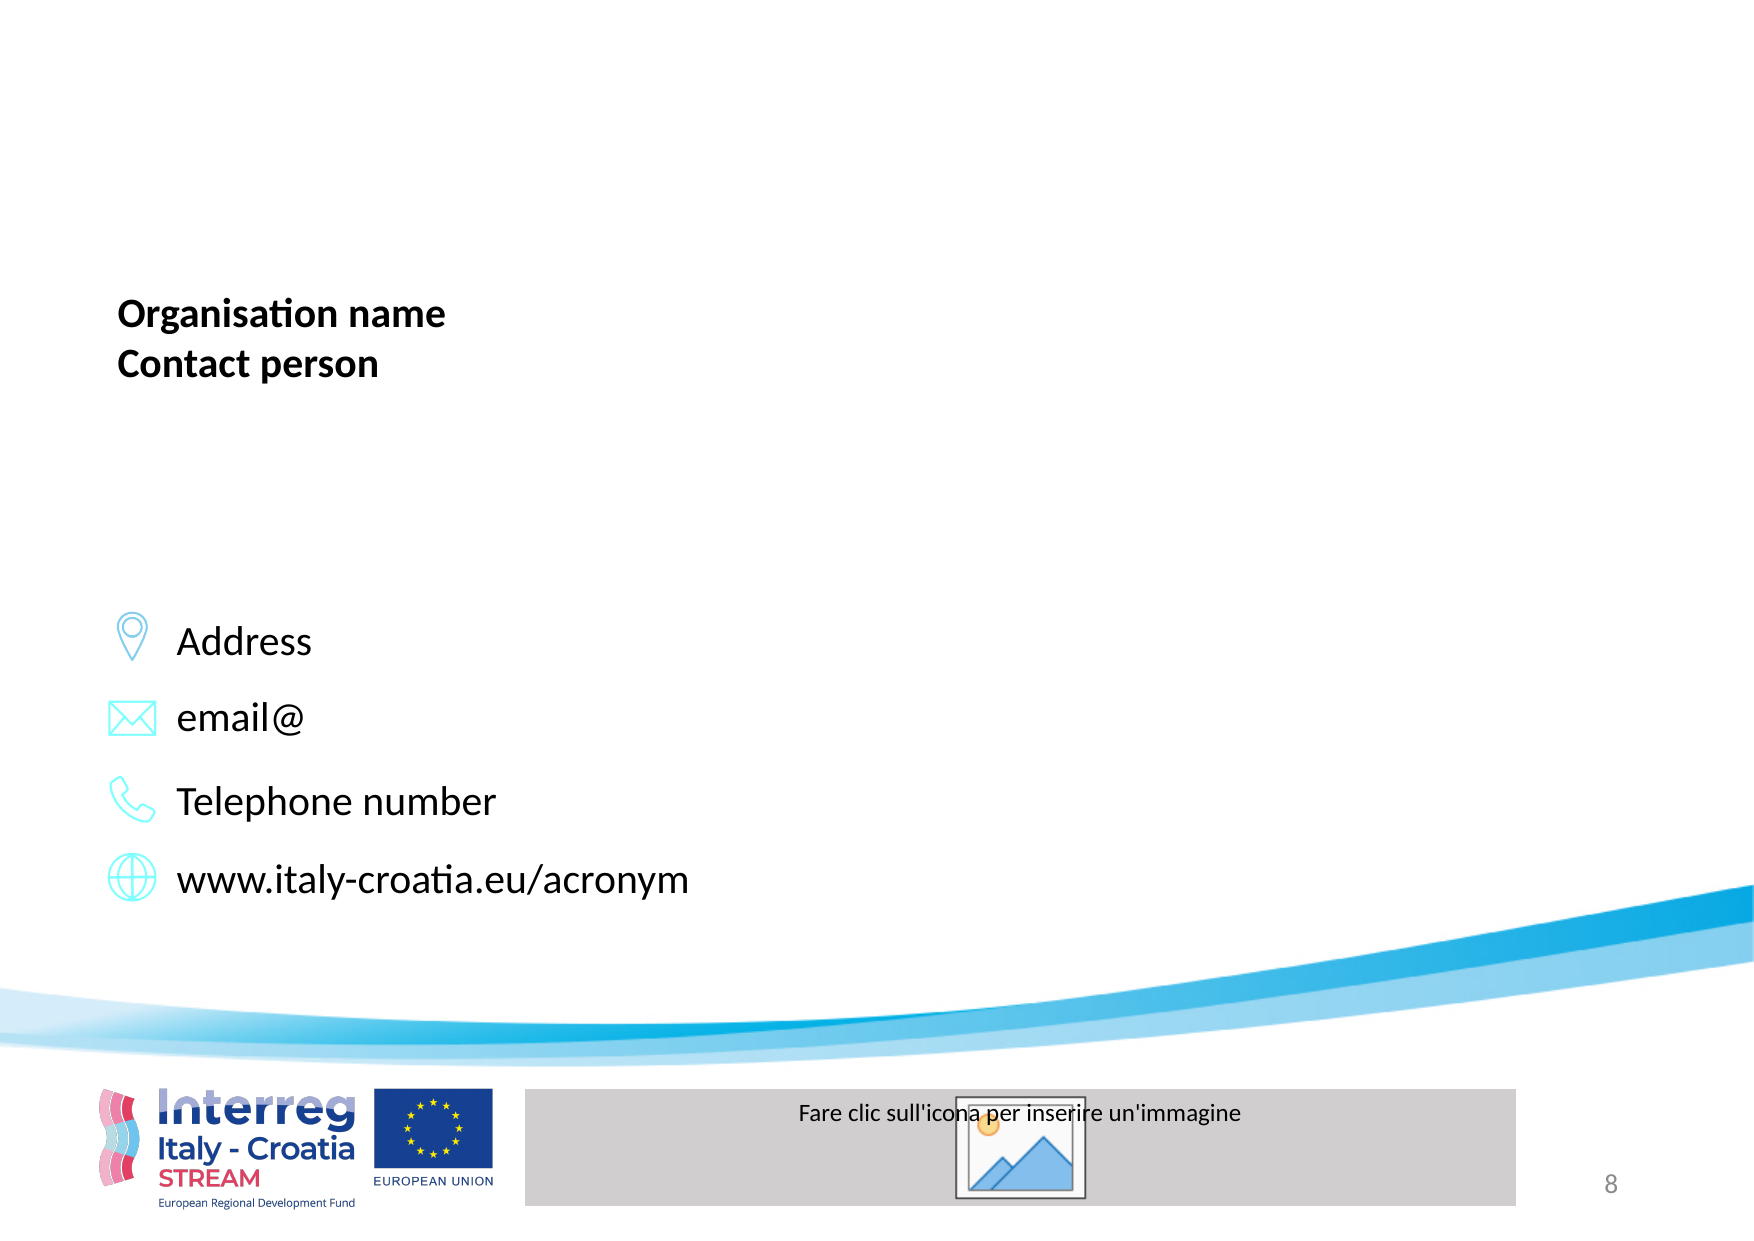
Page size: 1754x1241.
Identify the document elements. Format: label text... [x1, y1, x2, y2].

slide_number 8 [1526, 1149, 1634, 1216]
text_box Address [161, 606, 1190, 671]
text_box www.italy-croatia.eu/acronym [161, 844, 1190, 910]
picture [103, 769, 161, 829]
picture [102, 688, 161, 748]
picture [0, 847, 1754, 1220]
picture [102, 606, 161, 666]
text_box email@ [161, 682, 1190, 748]
text_box Organisation name Contact person [102, 278, 1190, 394]
text_box Telephone number [161, 766, 1190, 832]
